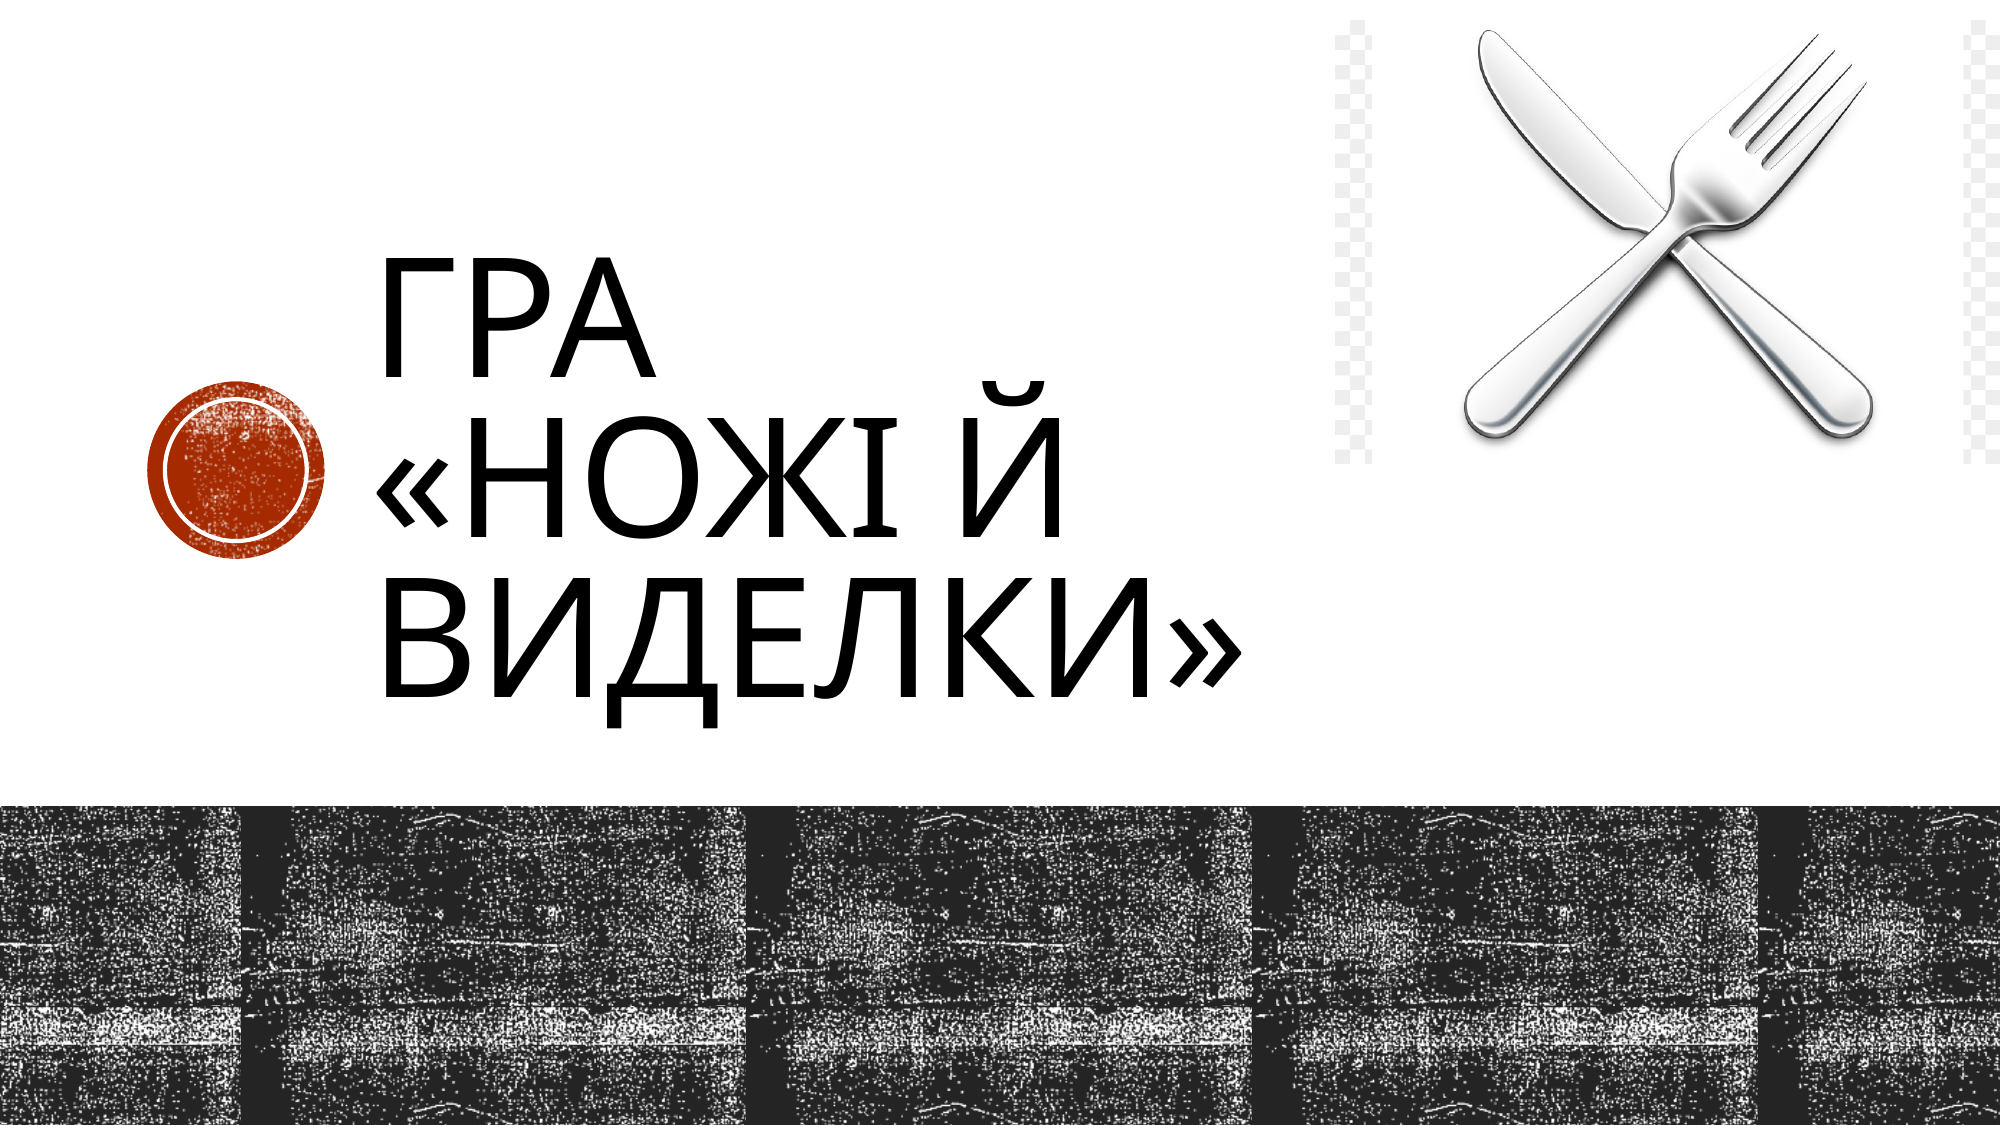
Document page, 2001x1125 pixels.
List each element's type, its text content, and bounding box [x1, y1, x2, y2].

picture [1335, 20, 2000, 464]
title Гра «Ножі й виделки» [355, 201, 2000, 779]
